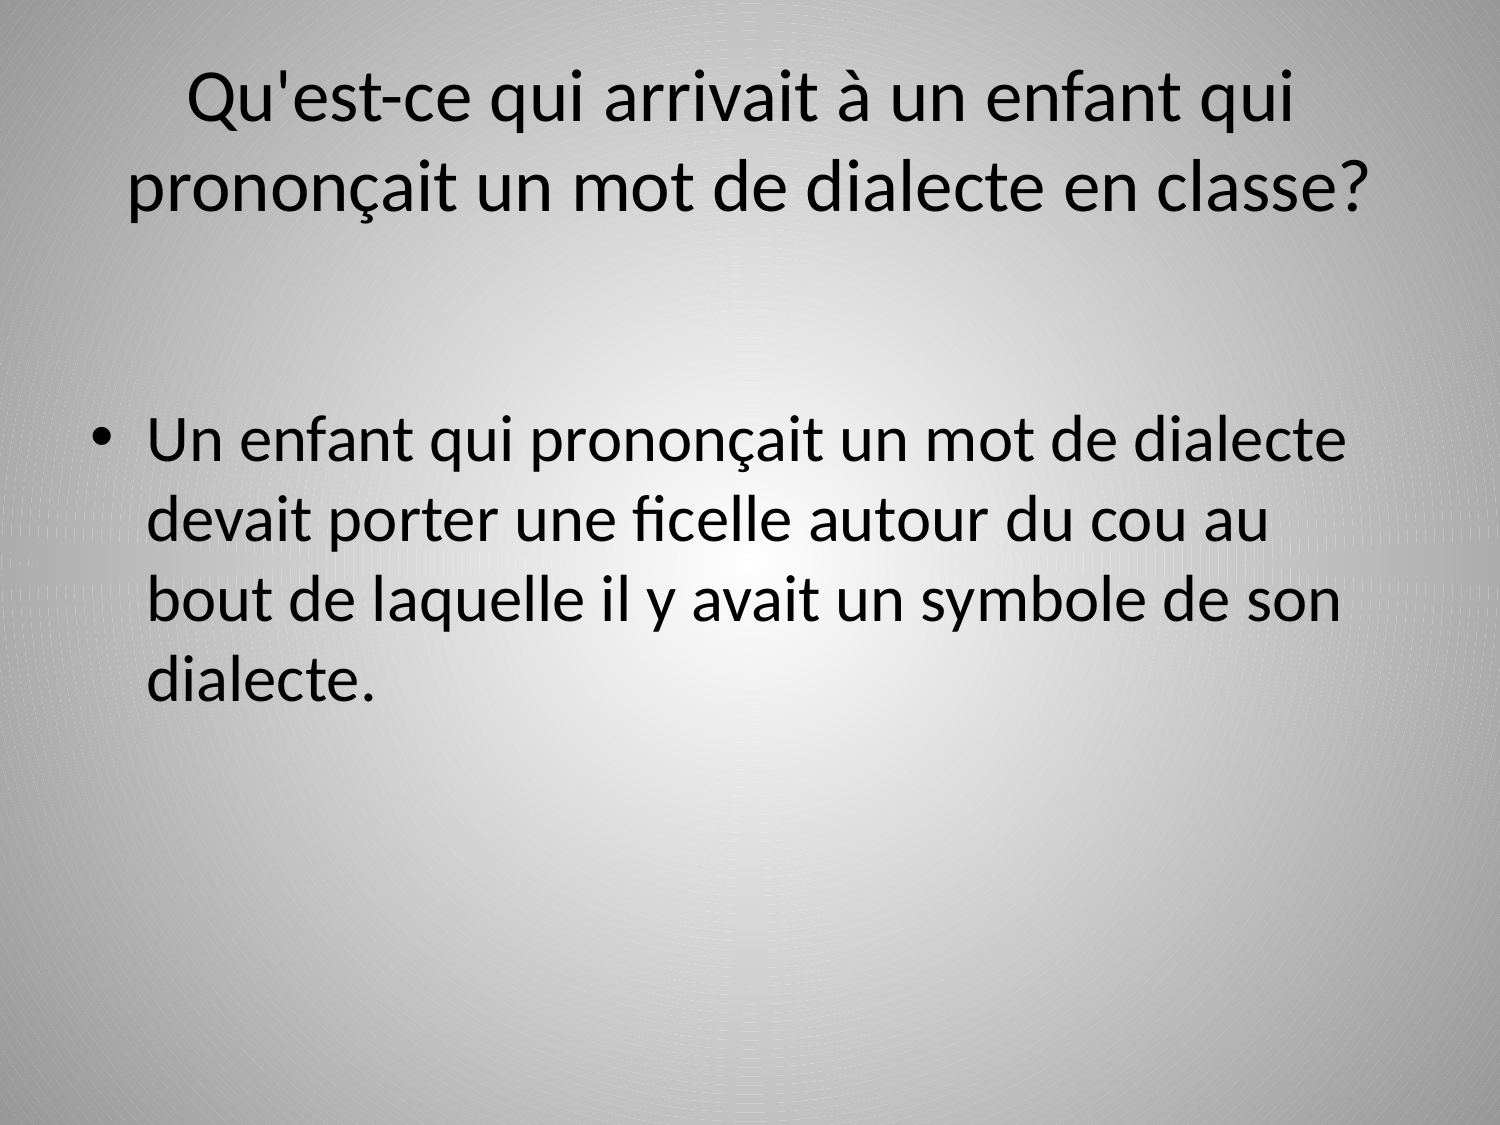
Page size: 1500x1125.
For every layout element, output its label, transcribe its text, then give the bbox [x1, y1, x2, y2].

list Un enfant qui prononçait un mot de dialecte devait porter une ficelle autour du cou au bout de laquelle il y avait un symbole de son dialecte. [75, 387, 1425, 1005]
title Qu'est-ce qui arrivait à un enfant qui prononçait un mot de dialecte en classe? [75, 45, 1425, 233]
